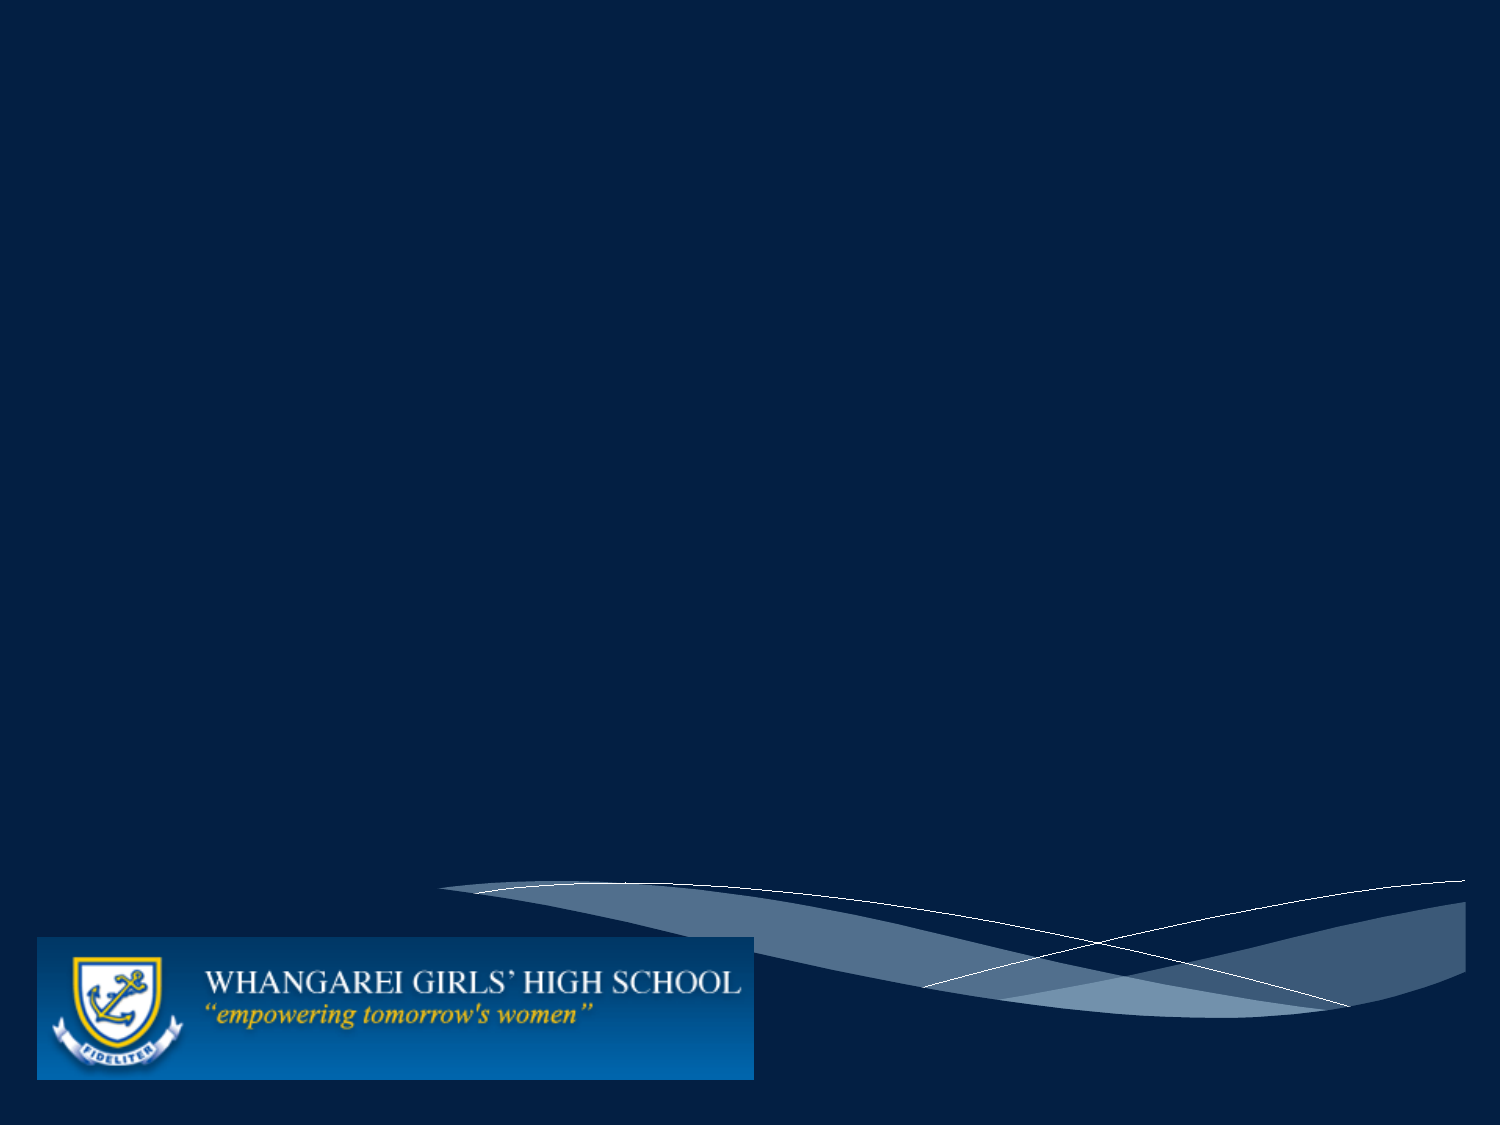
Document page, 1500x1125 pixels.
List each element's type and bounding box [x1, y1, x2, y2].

picture [37, 937, 754, 1080]
